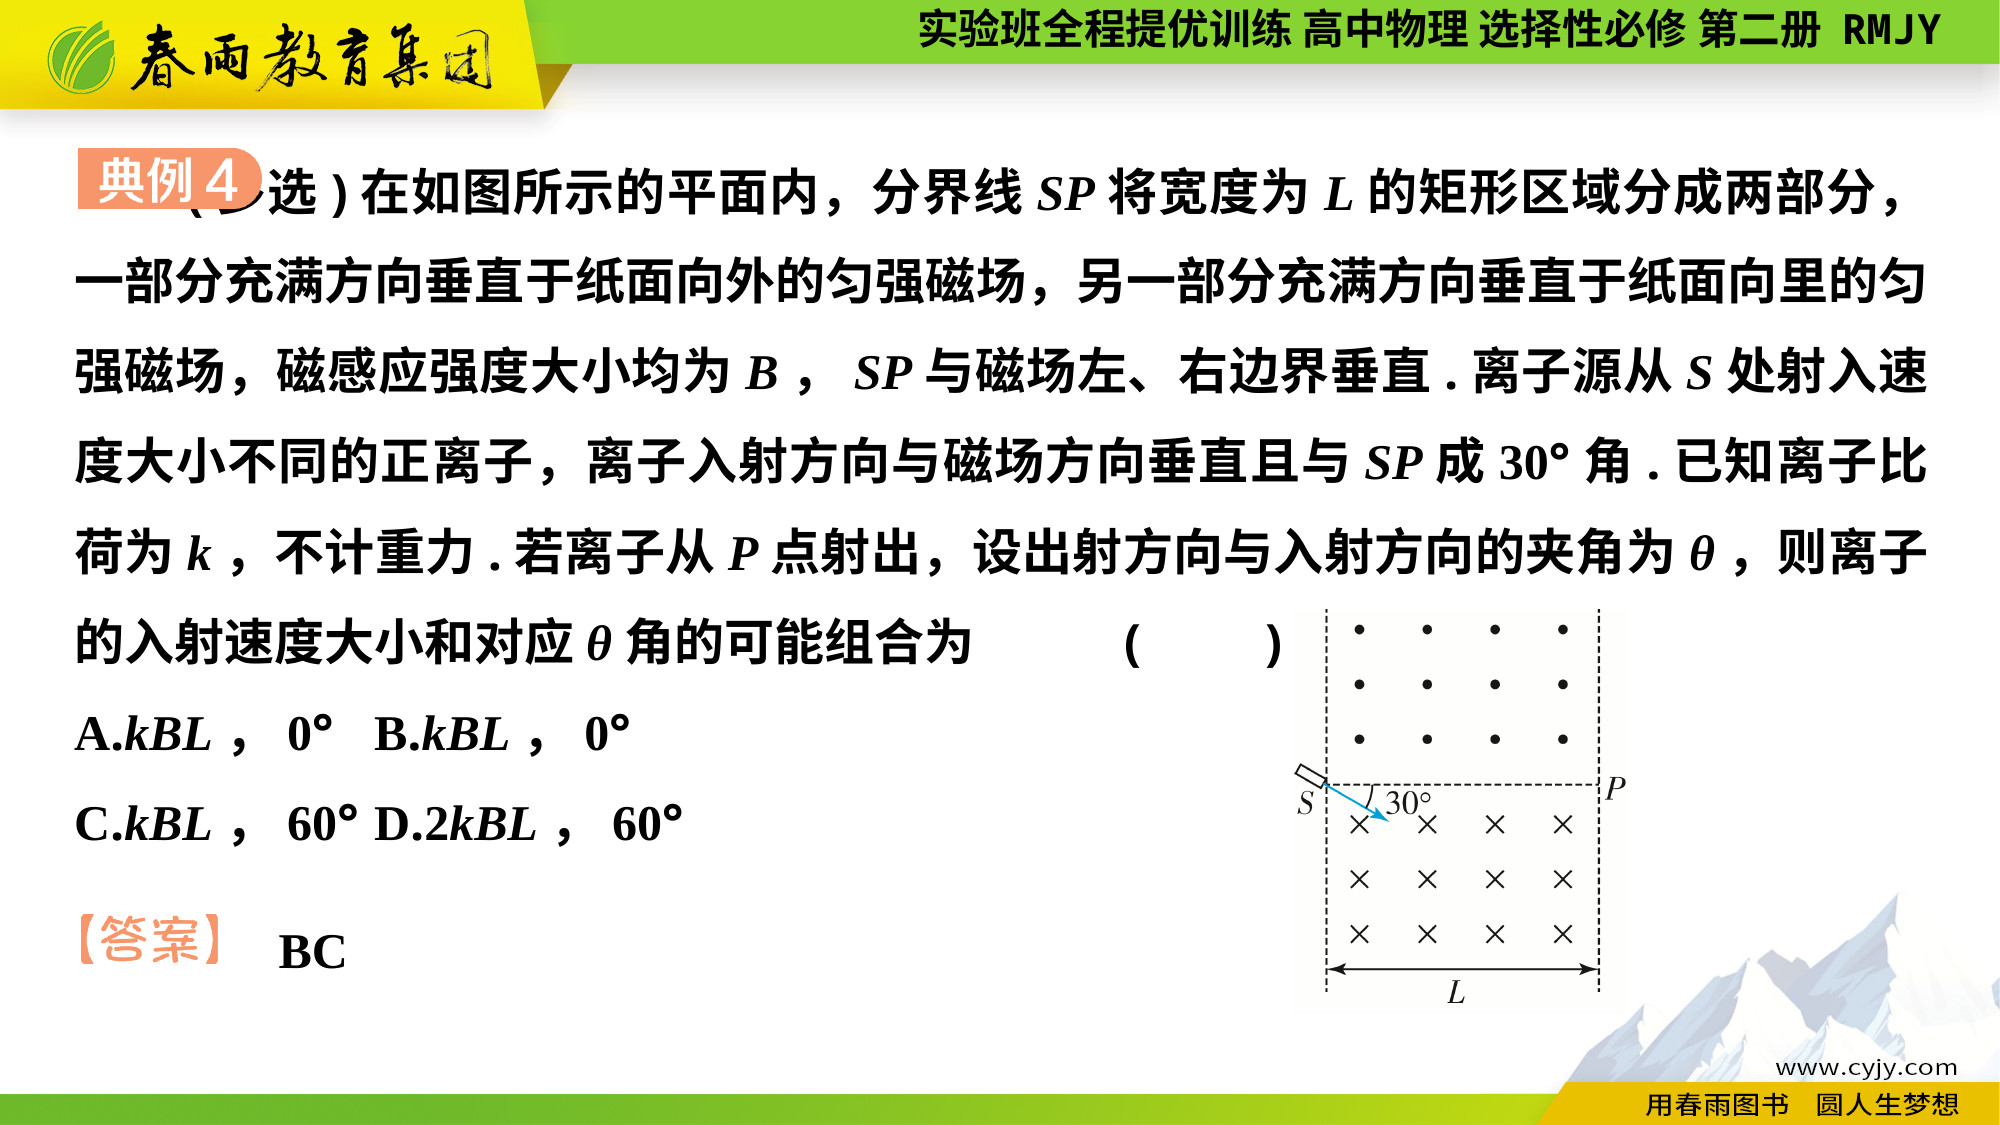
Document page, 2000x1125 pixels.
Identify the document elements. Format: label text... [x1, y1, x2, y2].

picture [0, 0, 2000, 1125]
text_box BC [263, 881, 363, 987]
